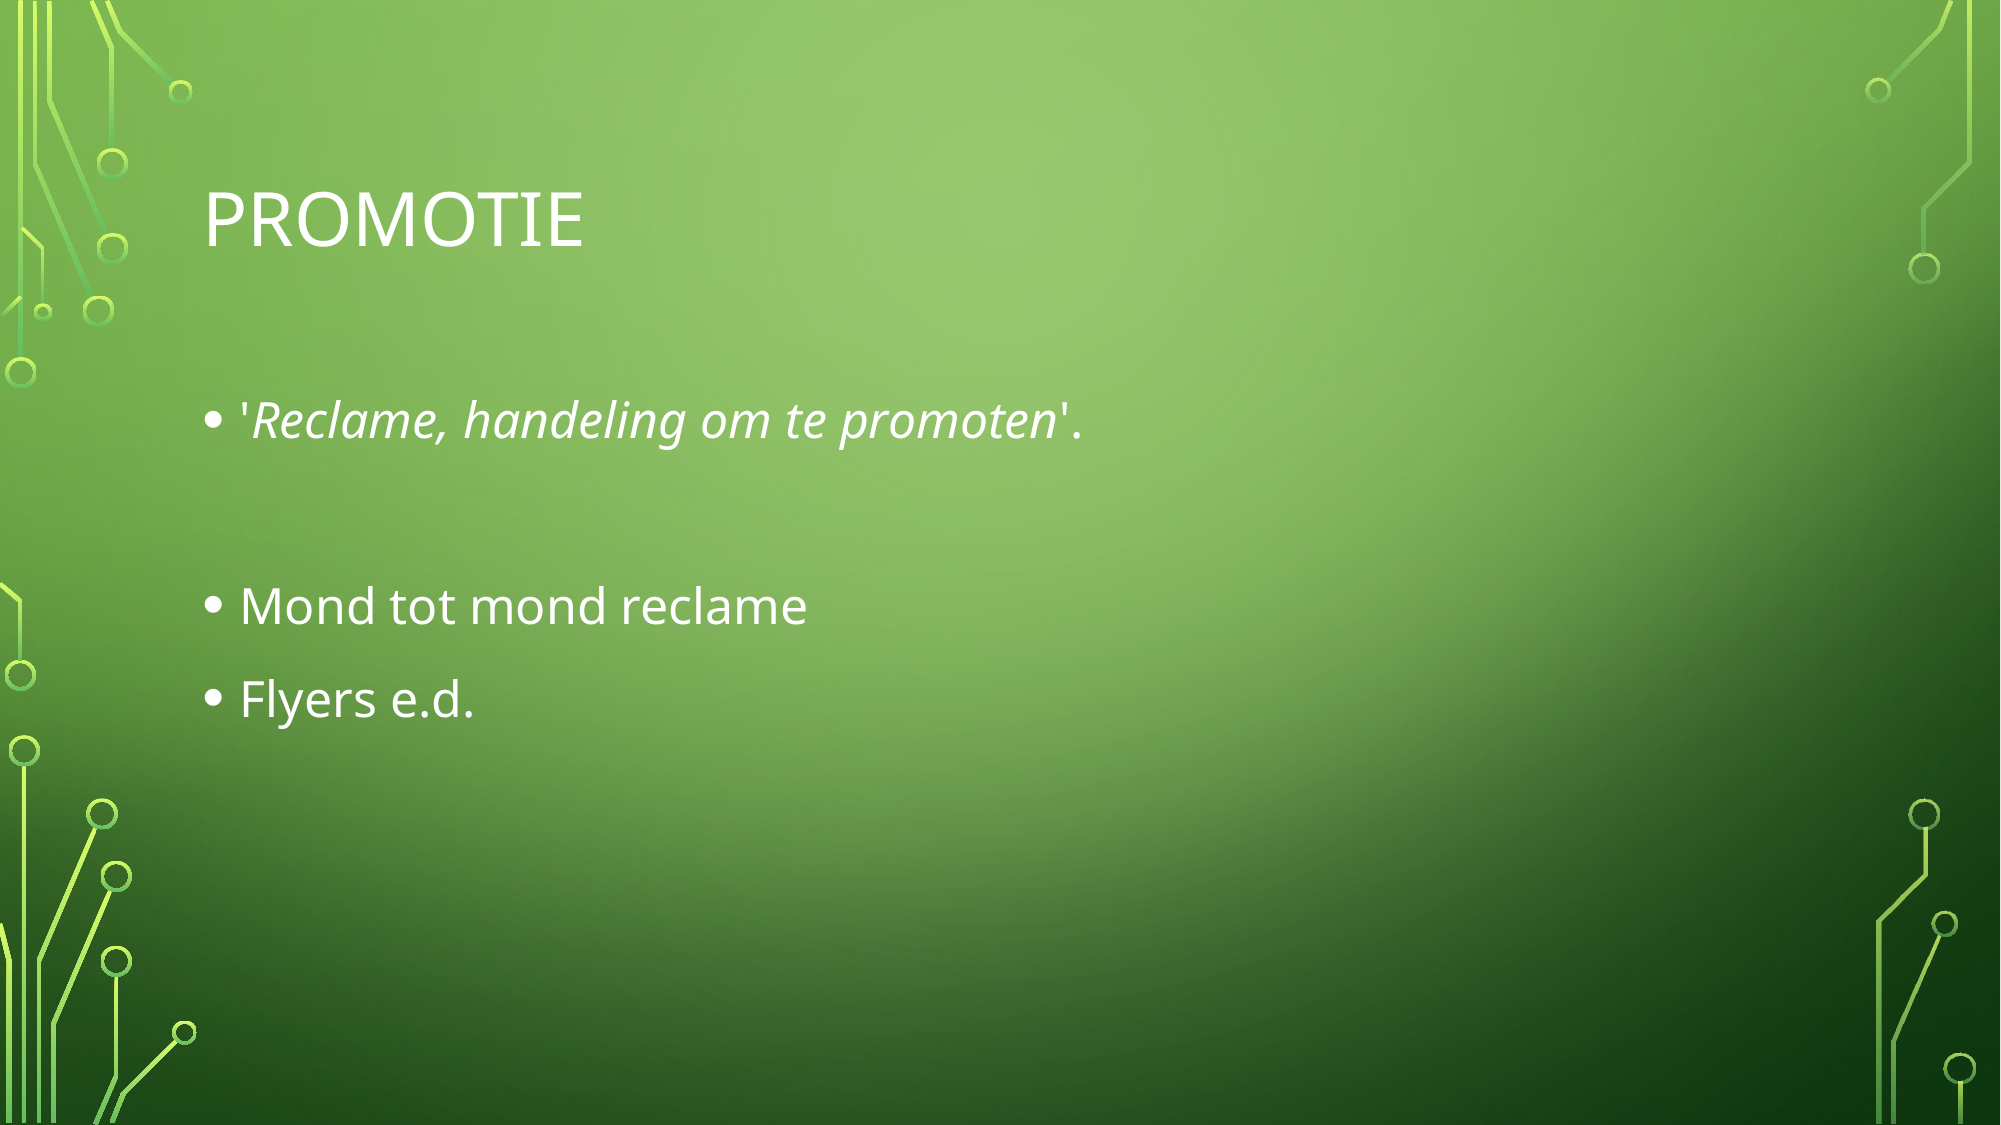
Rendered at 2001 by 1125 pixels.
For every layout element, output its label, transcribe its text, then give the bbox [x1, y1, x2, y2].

title Promotie [187, 101, 1813, 344]
list 'Reclame, handeling om te promoten'. Mond tot mond reclame Flyers e.d. [187, 369, 1813, 950]
